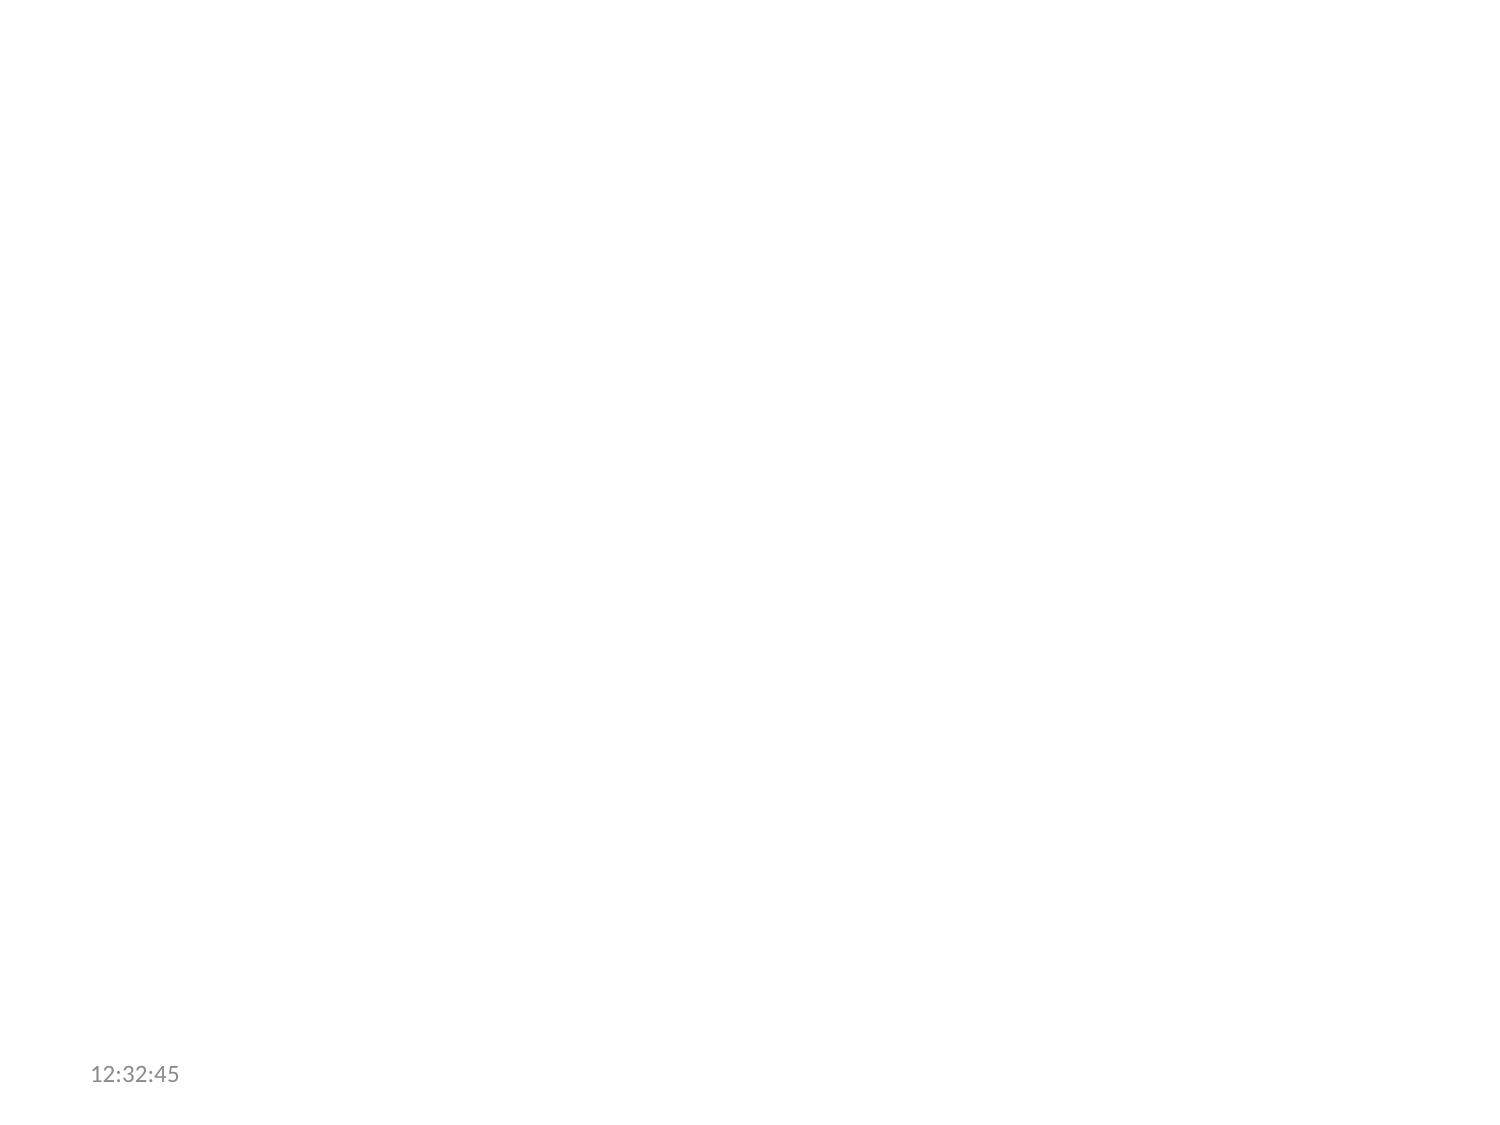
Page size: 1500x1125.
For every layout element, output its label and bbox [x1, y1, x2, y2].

slide_number [75, 1042, 425, 1103]
